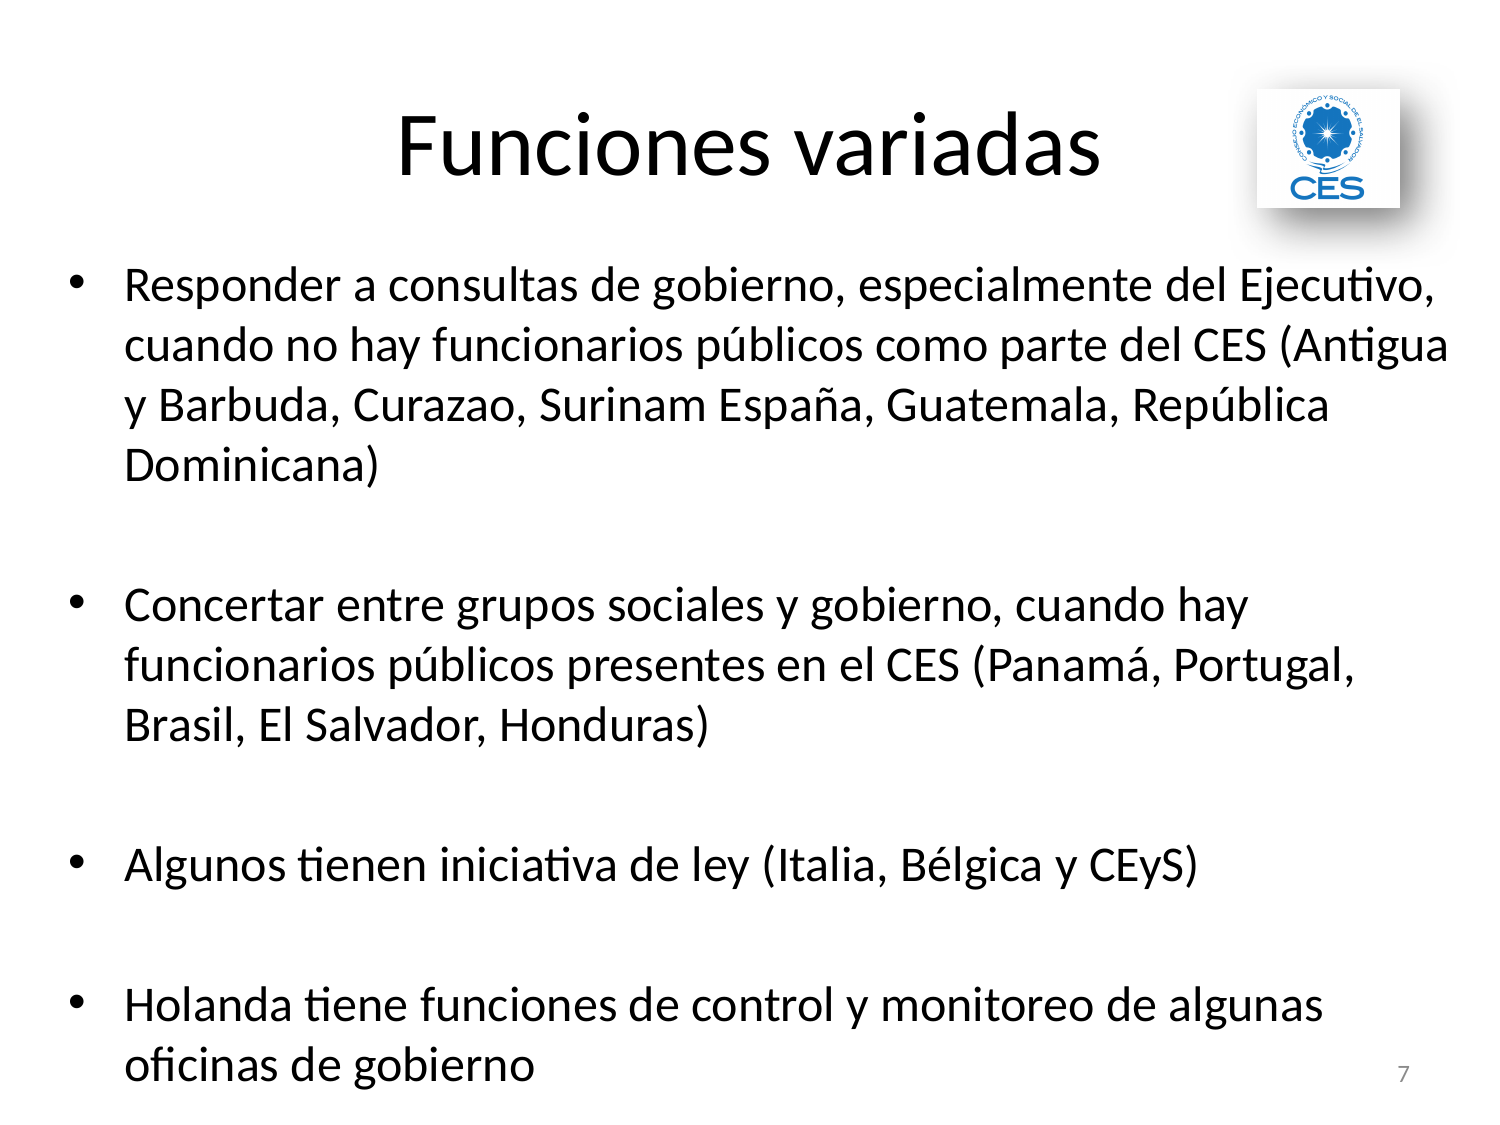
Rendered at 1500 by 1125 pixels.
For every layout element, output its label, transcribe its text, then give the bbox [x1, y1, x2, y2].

slide_number 7 [1074, 1042, 1425, 1103]
picture [1257, 89, 1400, 209]
title Funciones variadas [75, 45, 1425, 233]
list Responder a consultas de gobierno, especialmente del Ejecutivo, cuando no hay funcionarios públicos como parte del CES (Antigua y Barbuda, Curazao, Surinam España, Guatemala, República Dominicana) Concertar entre grupos sociales y gobierno, cuando hay funcionarios públicos presentes en el CES (Panamá, Portugal, Brasil, El Salvador, Honduras) Algunos tienen iniciativa de ley (Italia, Bélgica y CEyS) Holanda tiene funciones de control y monitoreo de algunas oficinas de gobierno [53, 243, 1480, 1071]
